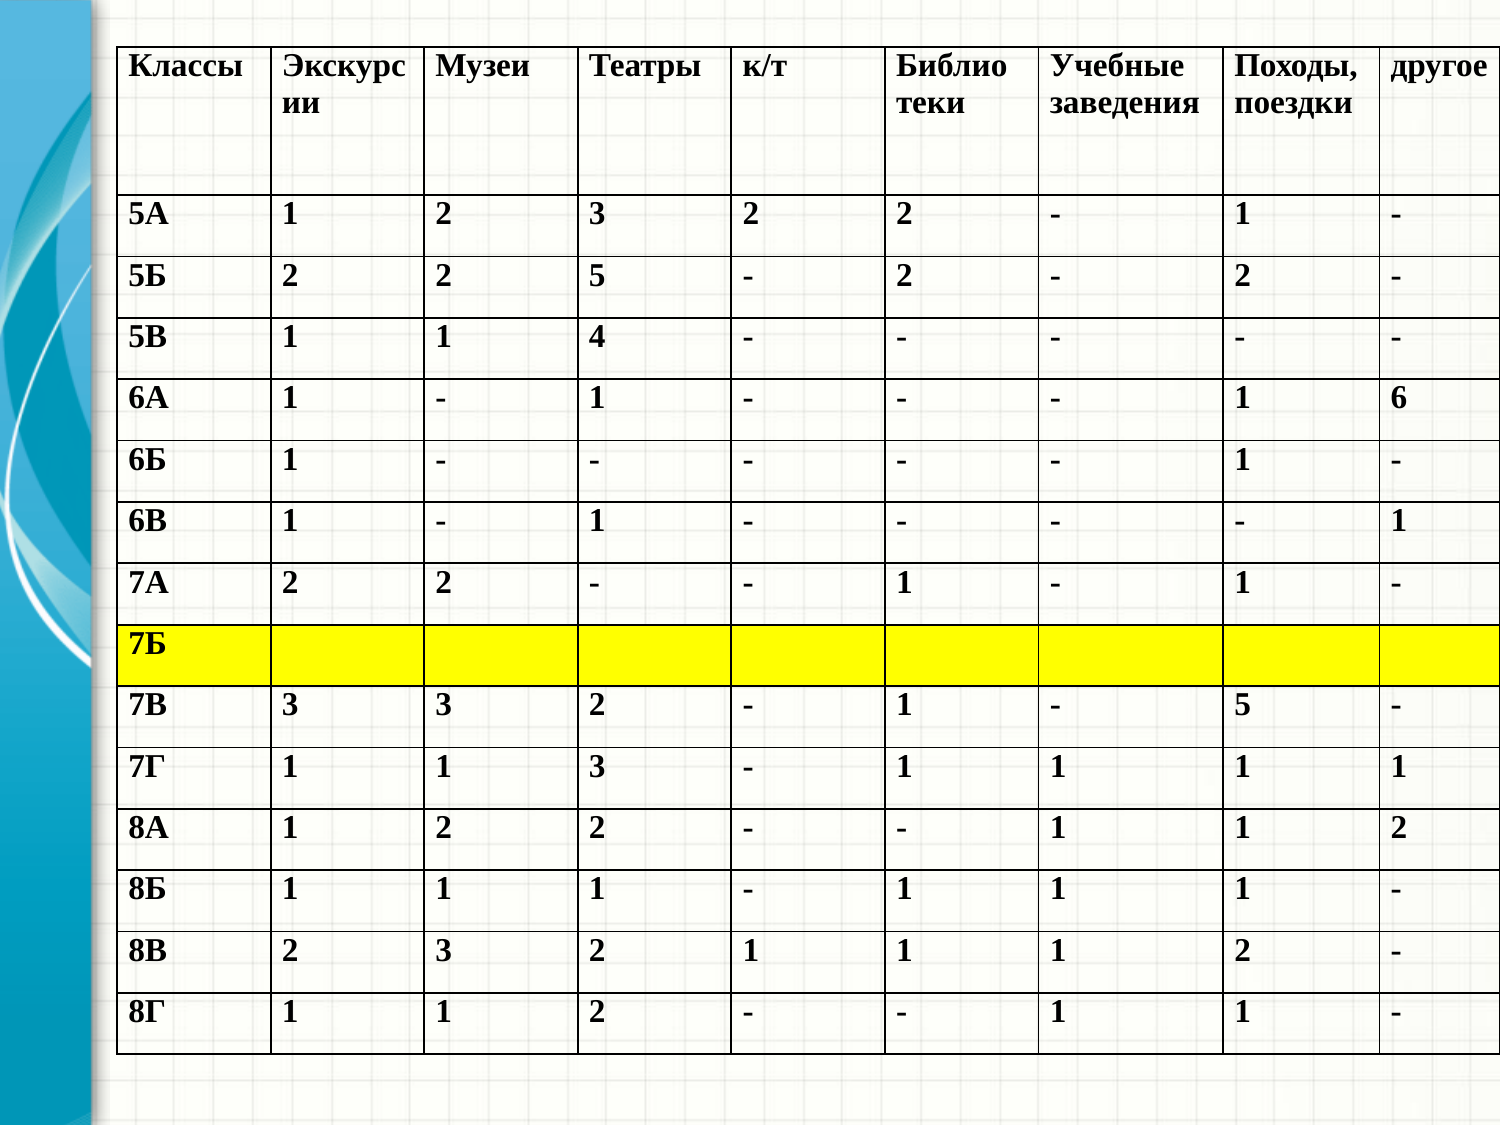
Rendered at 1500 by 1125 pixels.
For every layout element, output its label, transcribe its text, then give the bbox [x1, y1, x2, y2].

table_cell 3 [579, 748, 730, 808]
table_cell 5Б [118, 257, 270, 317]
table_cell 4 [579, 319, 730, 378]
table_cell 7А [118, 564, 270, 624]
table_cell 1 [1039, 994, 1222, 1053]
table_cell [579, 626, 730, 685]
table_cell 2 [1224, 932, 1379, 992]
table_cell 1 [1039, 932, 1222, 992]
table_cell 2 [732, 196, 884, 256]
table_cell - [1380, 196, 1499, 256]
table_cell 1 [272, 810, 423, 869]
table_cell - [732, 994, 884, 1053]
table_cell - [1039, 319, 1222, 378]
table_cell 1 [1039, 871, 1222, 931]
table_cell - [1039, 257, 1222, 317]
table_cell 1 [886, 687, 1038, 747]
table_cell 1 [425, 319, 577, 378]
table_cell 2 [579, 994, 730, 1053]
table_header Походы, поездки [1224, 48, 1379, 194]
table_cell - [886, 810, 1038, 869]
table_cell 3 [272, 687, 423, 747]
picture [0, 0, 1500, 1125]
table_header к/т [732, 48, 884, 194]
table_cell 1 [1224, 994, 1379, 1053]
table_cell 1 [272, 441, 423, 501]
table_cell - [732, 748, 884, 808]
table_cell 1 [272, 319, 423, 378]
table_header Музеи [425, 48, 577, 194]
table_cell - [1039, 564, 1222, 624]
table_cell 1 [272, 196, 423, 256]
table_cell 1 [1224, 564, 1379, 624]
table_cell 1 [1224, 810, 1379, 869]
table_header Библио теки [886, 48, 1038, 194]
table_cell - [732, 810, 884, 869]
table_cell 1 [886, 871, 1038, 931]
table_cell 3 [425, 932, 577, 992]
table_cell - [1039, 196, 1222, 256]
table_cell - [732, 257, 884, 317]
table_cell - [886, 503, 1038, 562]
table_cell 2 [579, 932, 730, 992]
table_cell - [1224, 503, 1379, 562]
table_cell - [425, 503, 577, 562]
table_cell 1 [272, 503, 423, 562]
table_cell 2 [886, 257, 1038, 317]
table_cell 7Г [118, 748, 270, 808]
table_cell 8Б [118, 871, 270, 931]
table_header другое [1380, 48, 1499, 194]
table_cell - [1380, 687, 1499, 747]
table_cell - [886, 441, 1038, 501]
table_cell 1 [1224, 380, 1379, 440]
table_cell 1 [1039, 810, 1222, 869]
table_cell 6Б [118, 441, 270, 501]
table_cell - [1039, 441, 1222, 501]
table_cell 2 [886, 196, 1038, 256]
table_cell 5В [118, 319, 270, 378]
table_cell - [732, 319, 884, 378]
table_cell - [425, 380, 577, 440]
table_cell 5 [579, 257, 730, 317]
table_cell 3 [425, 687, 577, 747]
table_cell - [1039, 687, 1222, 747]
table_cell 6В [118, 503, 270, 562]
table_cell [272, 626, 423, 685]
table_cell - [1380, 994, 1499, 1053]
table_cell - [579, 441, 730, 501]
table_cell [1039, 626, 1222, 685]
table_cell 8А [118, 810, 270, 869]
table_cell - [732, 687, 884, 747]
table_cell 1 [425, 871, 577, 931]
table_cell 2 [425, 257, 577, 317]
table_cell - [1039, 503, 1222, 562]
table_cell 1 [1224, 441, 1379, 501]
table_cell 1 [579, 380, 730, 440]
table_cell 1 [1380, 748, 1499, 808]
table_cell 1 [886, 564, 1038, 624]
table_cell - [886, 319, 1038, 378]
table_cell 1 [1039, 748, 1222, 808]
table_cell 2 [272, 932, 423, 992]
table_cell 2 [425, 196, 577, 256]
table_cell - [579, 564, 730, 624]
table_cell - [1380, 441, 1499, 501]
table_header Экскурсии [272, 48, 423, 194]
table_cell 1 [272, 748, 423, 808]
table_header Классы [118, 48, 270, 194]
table_cell - [1224, 319, 1379, 378]
table_cell - [1380, 564, 1499, 624]
table_cell 7Б [118, 626, 270, 685]
table_cell - [1380, 871, 1499, 931]
table_cell - [886, 994, 1038, 1053]
table_cell 1 [732, 932, 884, 992]
table_cell - [732, 441, 884, 501]
table_cell - [732, 380, 884, 440]
table_cell 6А [118, 380, 270, 440]
table_cell 5А [118, 196, 270, 256]
table_cell 1 [1224, 748, 1379, 808]
table_cell 1 [1224, 871, 1379, 931]
table_cell 5 [1224, 687, 1379, 747]
table_cell 7В [118, 687, 270, 747]
table_cell [732, 626, 884, 685]
table_cell [1224, 626, 1379, 685]
table_cell 2 [579, 687, 730, 747]
table_header Театры [579, 48, 730, 194]
table_cell [425, 626, 577, 685]
table_header Учебные заведения [1039, 48, 1222, 194]
table_cell 1 [579, 503, 730, 562]
table_cell 1 [1224, 196, 1379, 256]
table_cell 3 [579, 196, 730, 256]
table_cell 1 [1380, 503, 1499, 562]
table_cell - [425, 441, 577, 501]
table_cell 2 [272, 257, 423, 317]
table_cell - [886, 380, 1038, 440]
table_cell 6 [1380, 380, 1499, 440]
table_cell 2 [1380, 810, 1499, 869]
table_cell 2 [425, 564, 577, 624]
table_cell 1 [272, 994, 423, 1053]
table_cell 1 [886, 932, 1038, 992]
table_cell 2 [1224, 257, 1379, 317]
table_cell - [1380, 257, 1499, 317]
table_cell - [732, 564, 884, 624]
table_cell 1 [425, 994, 577, 1053]
table_cell 1 [425, 748, 577, 808]
table_cell 1 [272, 871, 423, 931]
table_cell 2 [425, 810, 577, 869]
table_cell 2 [272, 564, 423, 624]
table_cell - [1039, 380, 1222, 440]
table_cell 1 [272, 380, 423, 440]
table_cell - [1380, 932, 1499, 992]
table_cell 2 [579, 810, 730, 869]
table_cell [1380, 626, 1499, 685]
table_cell [886, 626, 1038, 685]
table_cell 8Г [118, 994, 270, 1053]
table_cell 8В [118, 932, 270, 992]
table_cell 1 [579, 871, 730, 931]
table_cell 1 [886, 748, 1038, 808]
table_cell - [732, 503, 884, 562]
table_cell - [732, 871, 884, 931]
table_cell - [1380, 319, 1499, 378]
